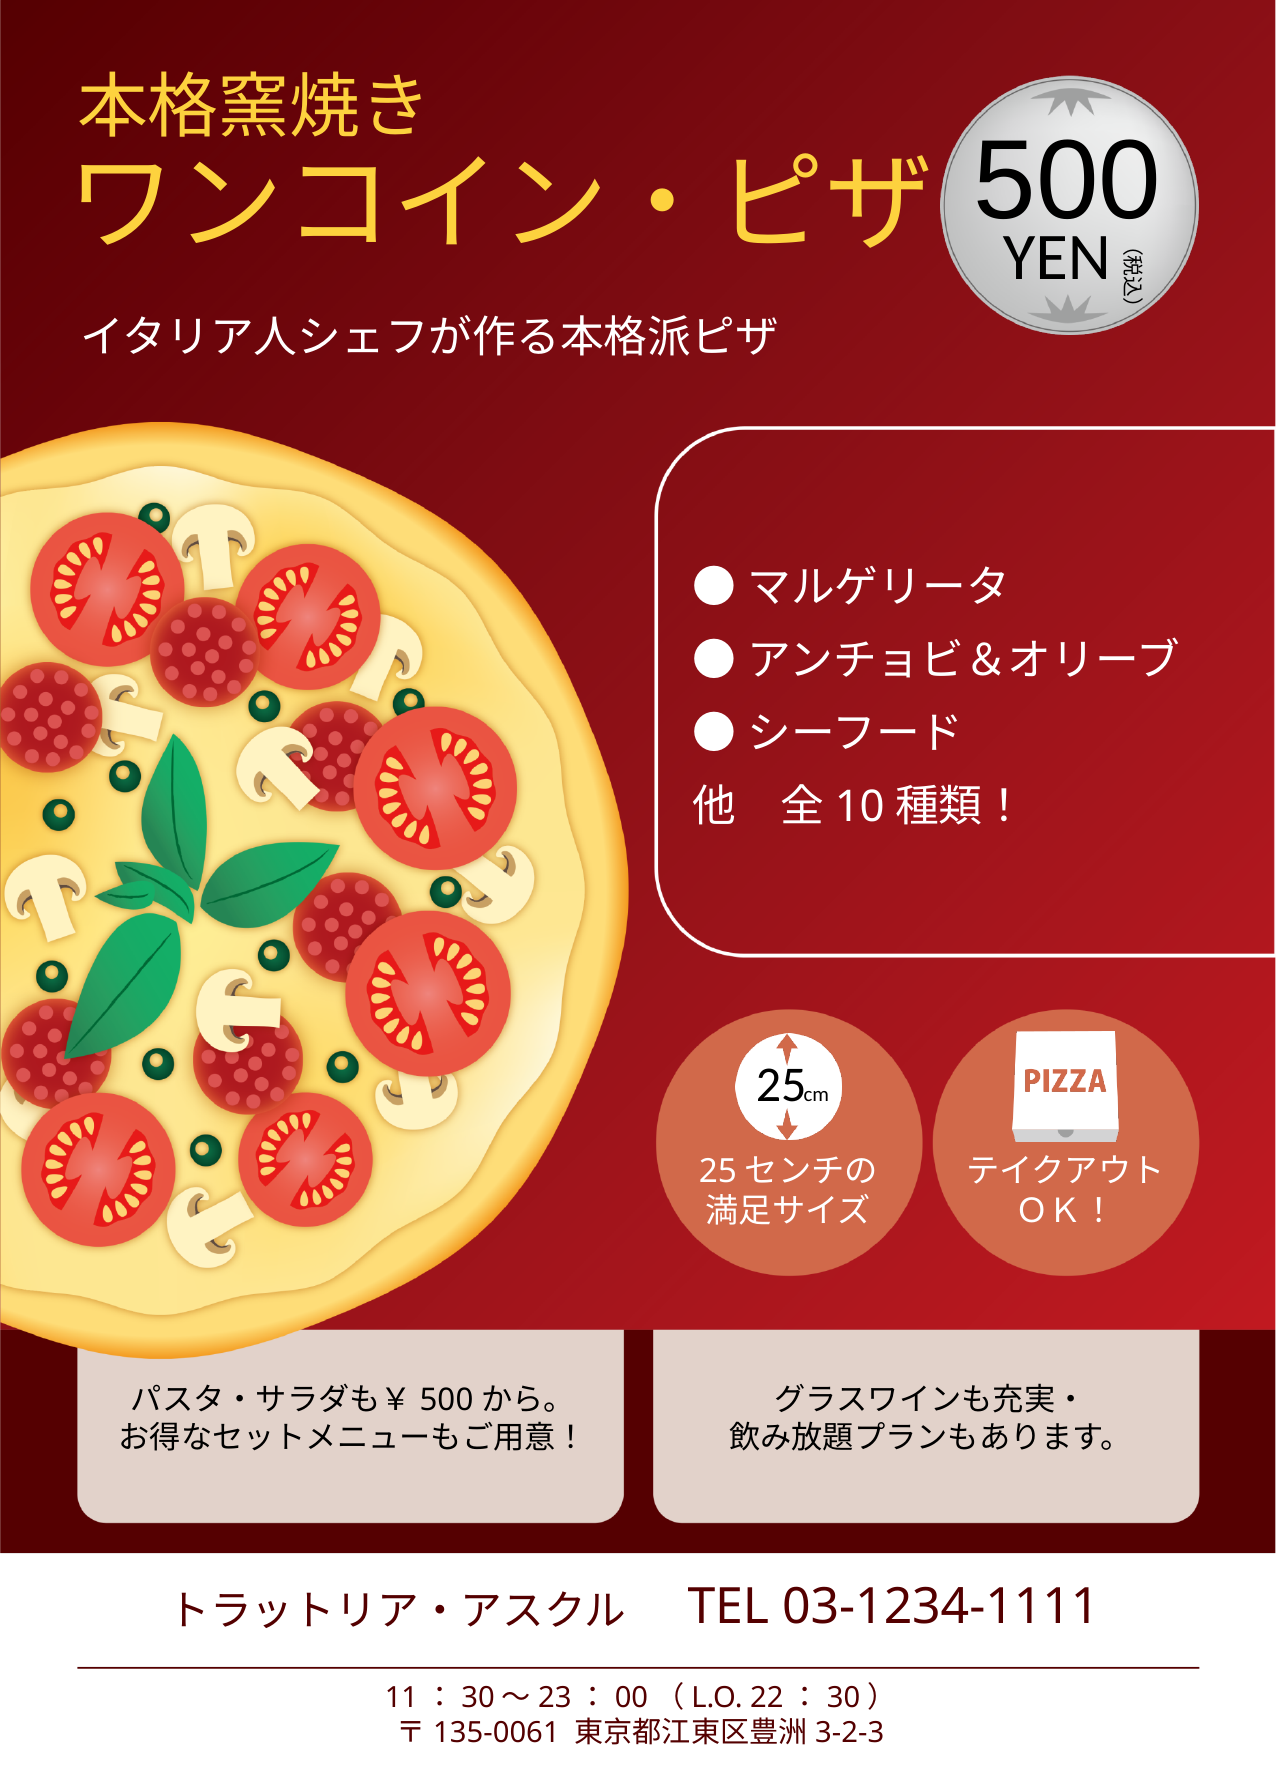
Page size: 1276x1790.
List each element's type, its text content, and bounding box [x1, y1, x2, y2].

text_box 11：30～23：00（L.O. 22：30） 〒135-0061 東京都江東区豊洲3-2-3 [321, 1670, 960, 1756]
picture [0, 0, 1276, 1669]
